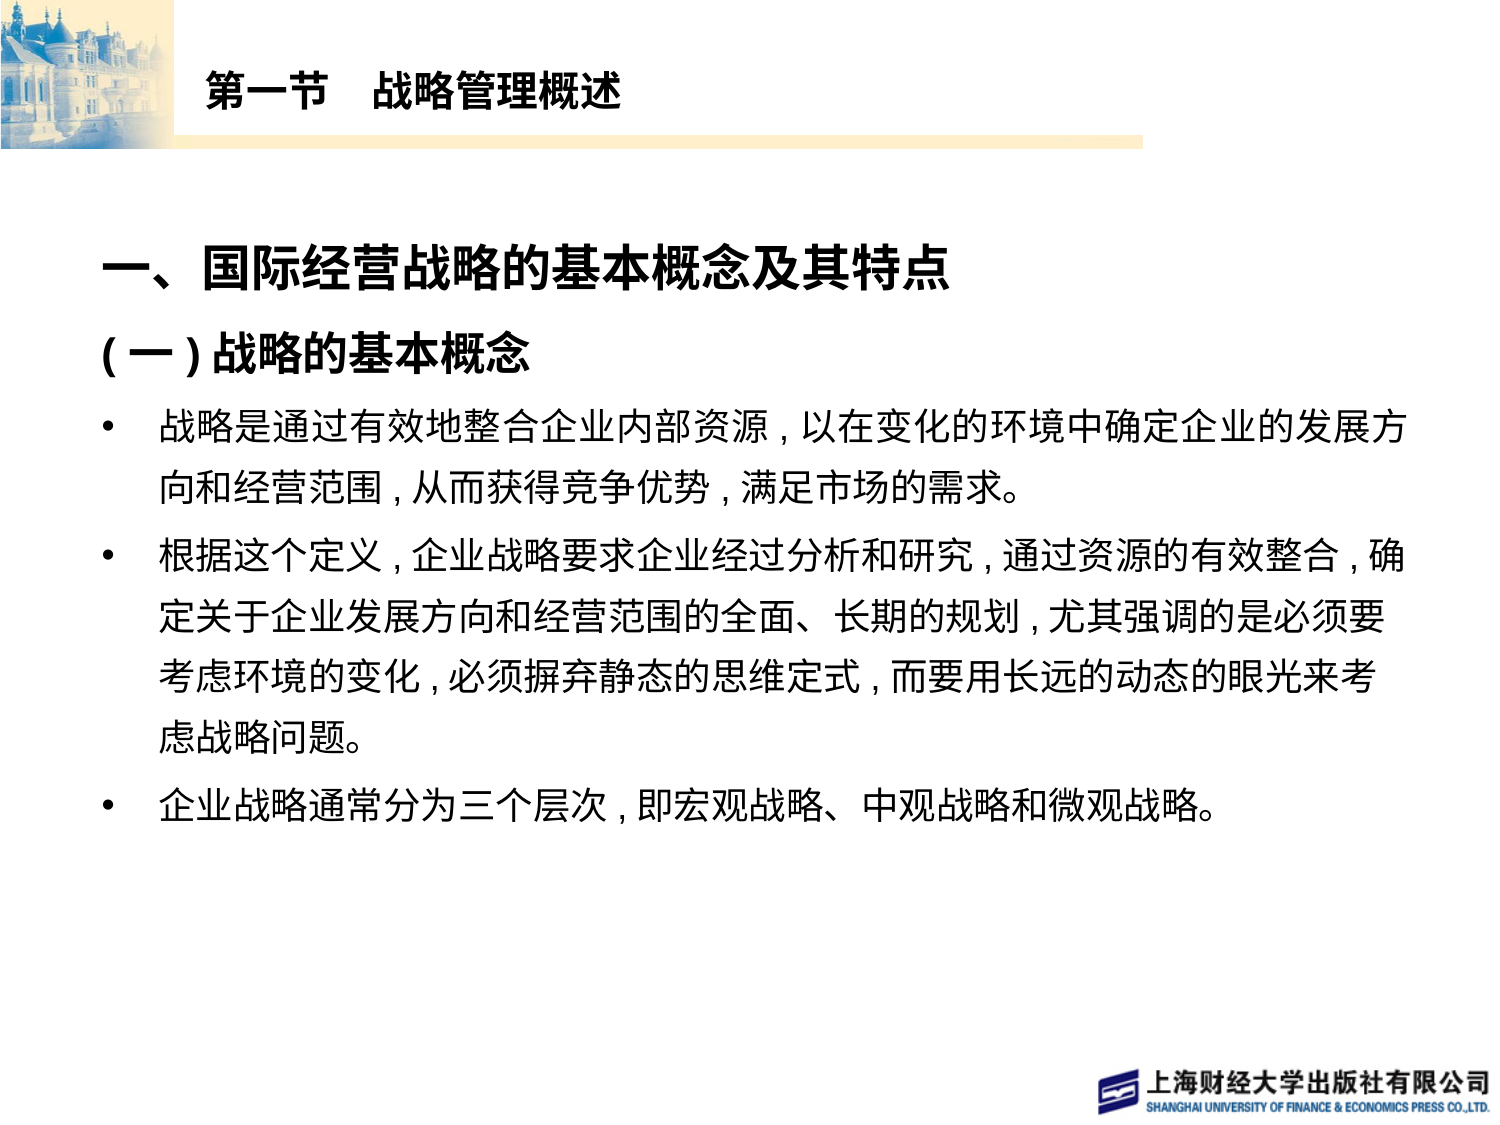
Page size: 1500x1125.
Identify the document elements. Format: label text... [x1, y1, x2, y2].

picture [1097, 1065, 1494, 1120]
picture [0, 0, 1143, 149]
title 第一节 战略管理概述 [189, 36, 1262, 143]
list 一、国际经营战略的基本概念及其特点 (一)战略的基本概念 战略是通过有效地整合企业内部资源,以在变化的环境中确定企业的发展方向和经营范围,从而获得竞争优势,满足市场的需求。 根据这个定义,企业战略要求企业经过分析和研究,通过资源的有效整合,确定关于企业发展方向和经营范围的全面、长期的规划,尤其强调的是必须要考虑环境的变化,必须摒弃静态的思维定式,而要用长远的动态的眼光来考虑战略问题。 企业战略通常分为三个层次,即宏观战略、中观战略和微观战略。 [86, 207, 1425, 1071]
